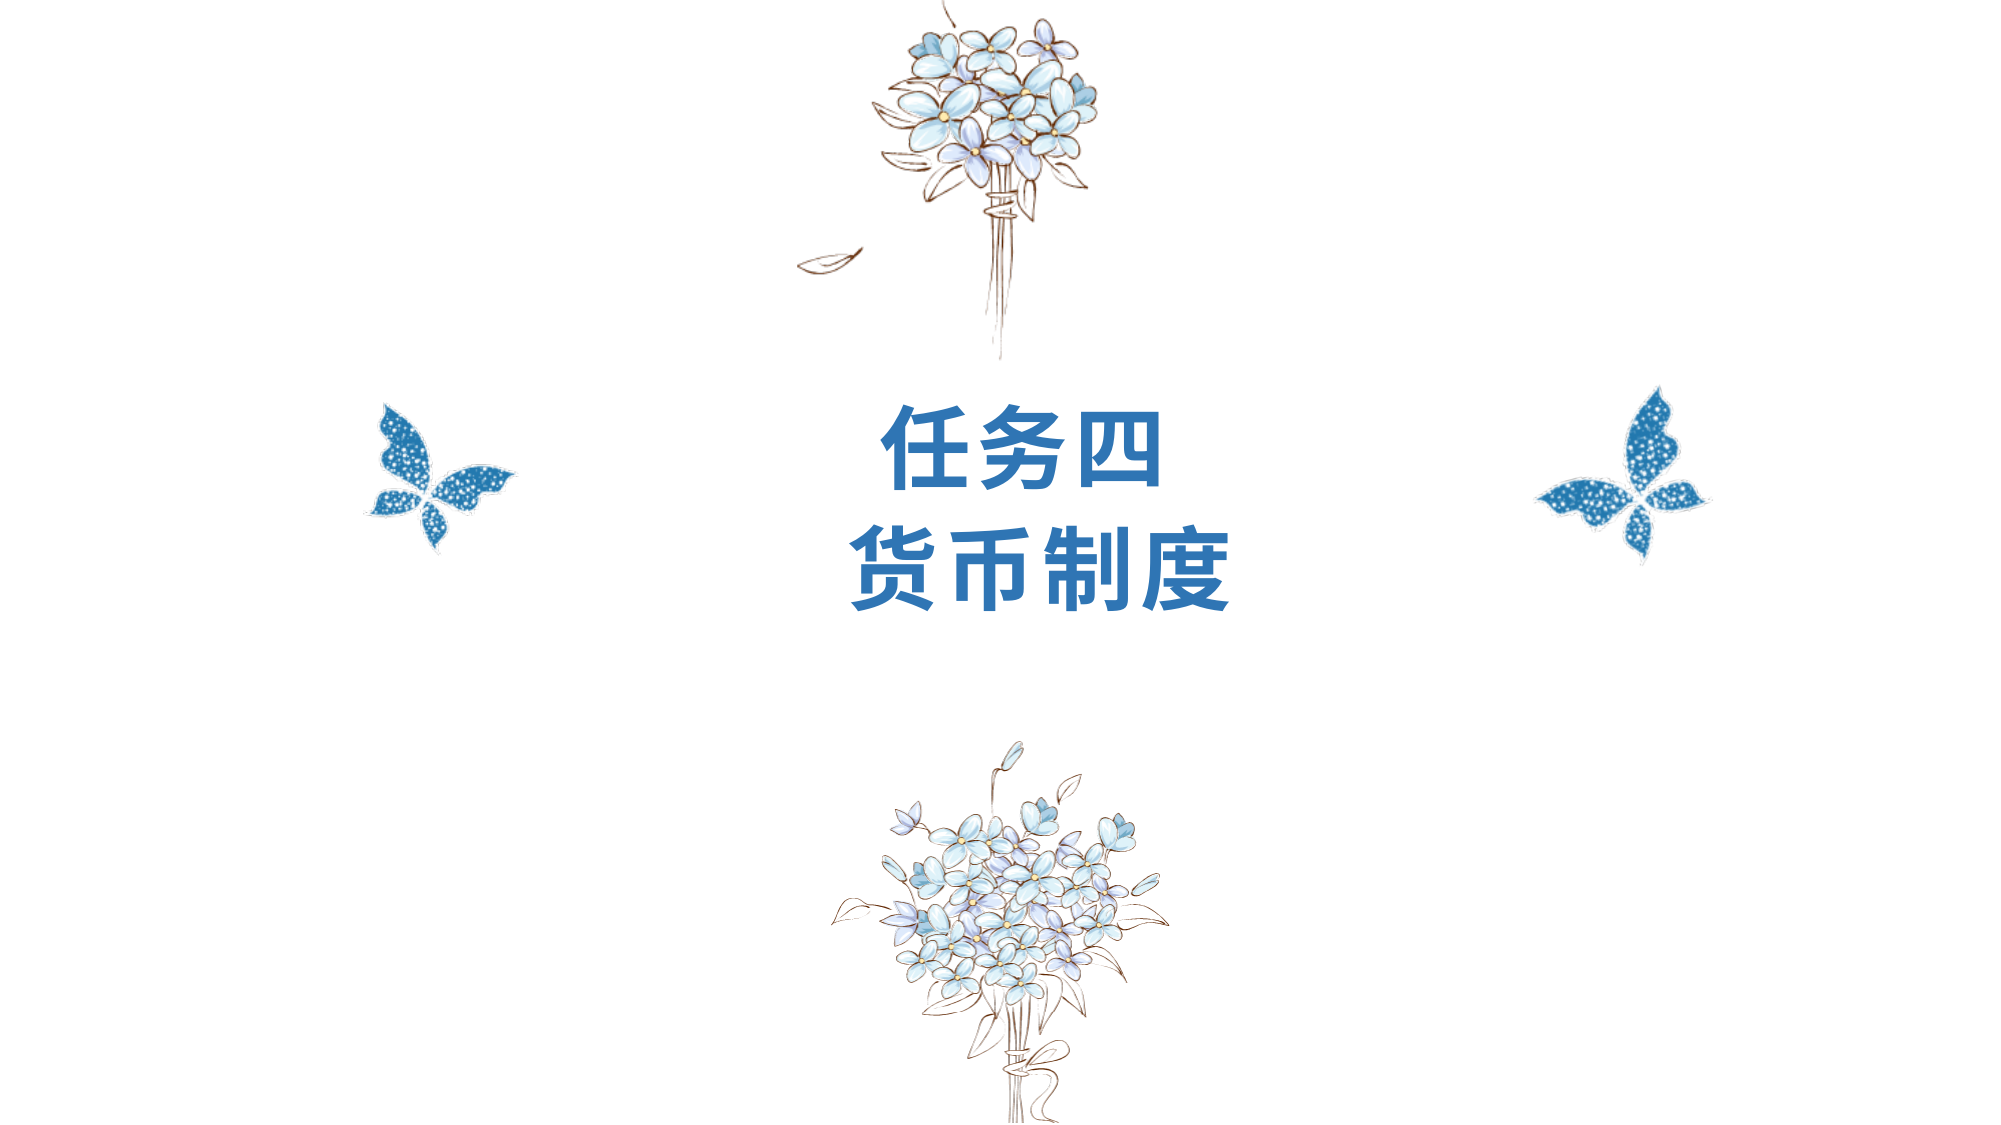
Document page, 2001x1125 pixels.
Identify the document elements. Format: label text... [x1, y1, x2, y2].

title 任务四 货币制度 [515, 373, 1564, 630]
picture [363, 402, 515, 556]
picture [1564, 380, 1724, 586]
picture [797, 0, 1099, 362]
picture [831, 741, 1170, 1123]
